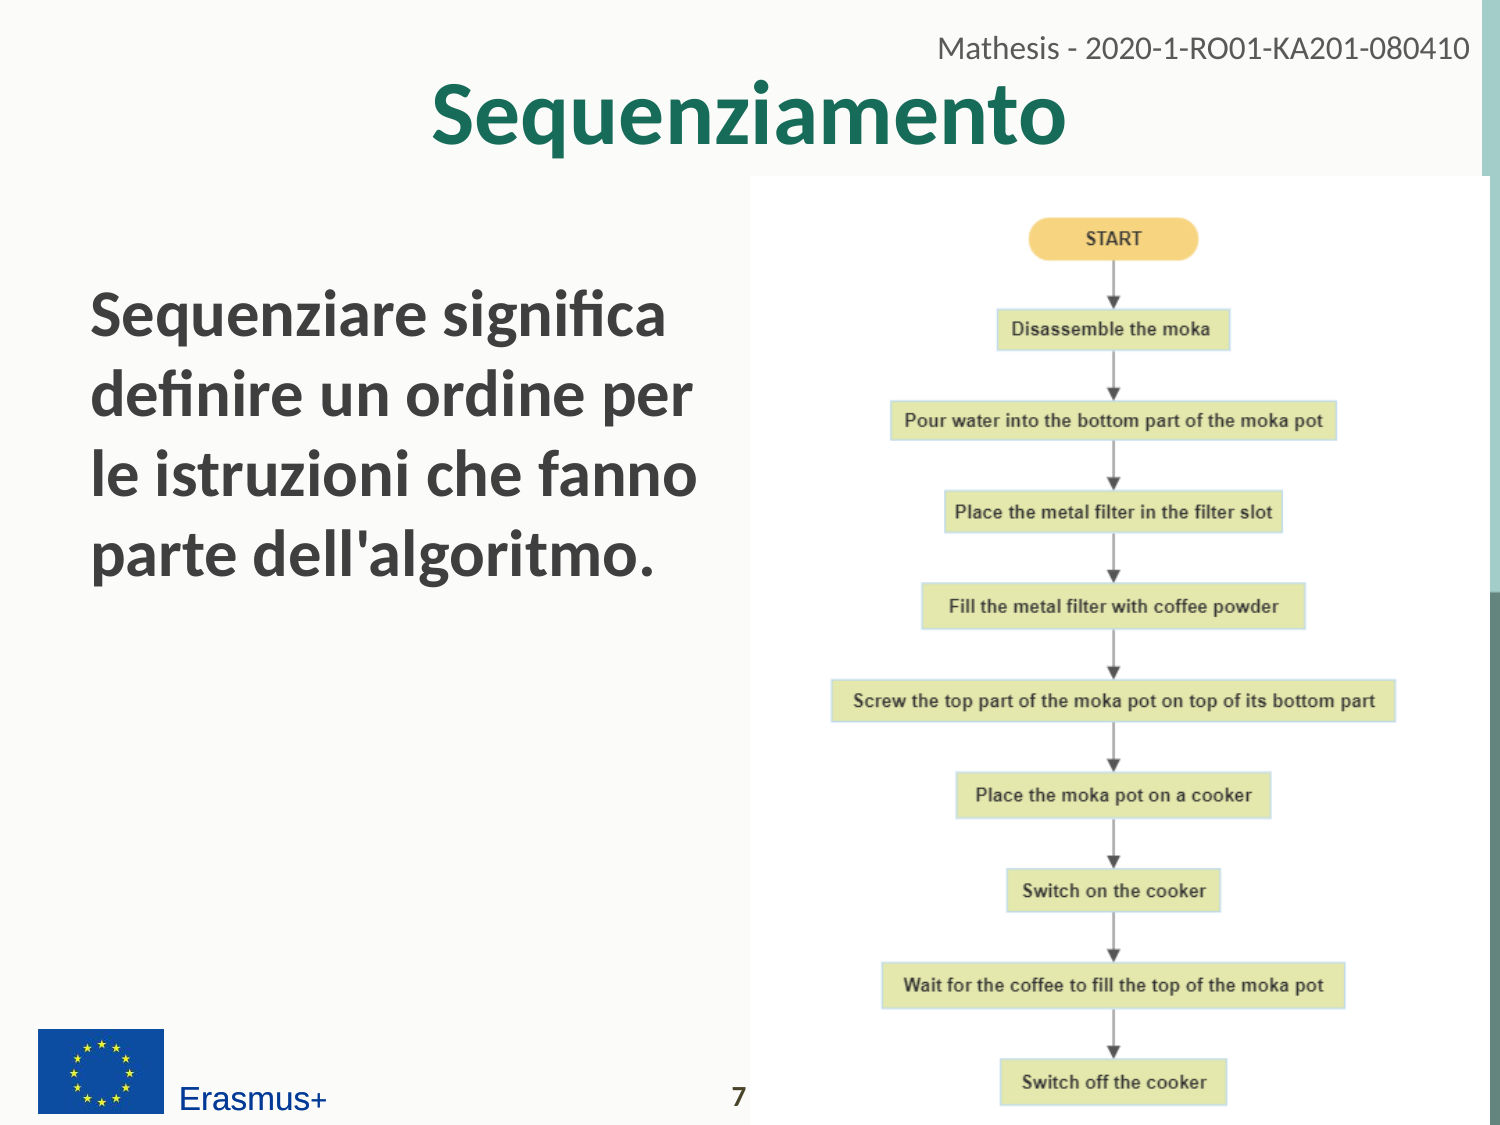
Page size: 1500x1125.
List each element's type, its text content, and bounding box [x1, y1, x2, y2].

picture [38, 1029, 164, 1114]
title Sequenziamento [75, 45, 1425, 233]
picture [749, 176, 1490, 1125]
list Sequenziare significa definire un ordine per le istruzioni che fanno parte dell'algoritmo. [75, 262, 735, 1005]
